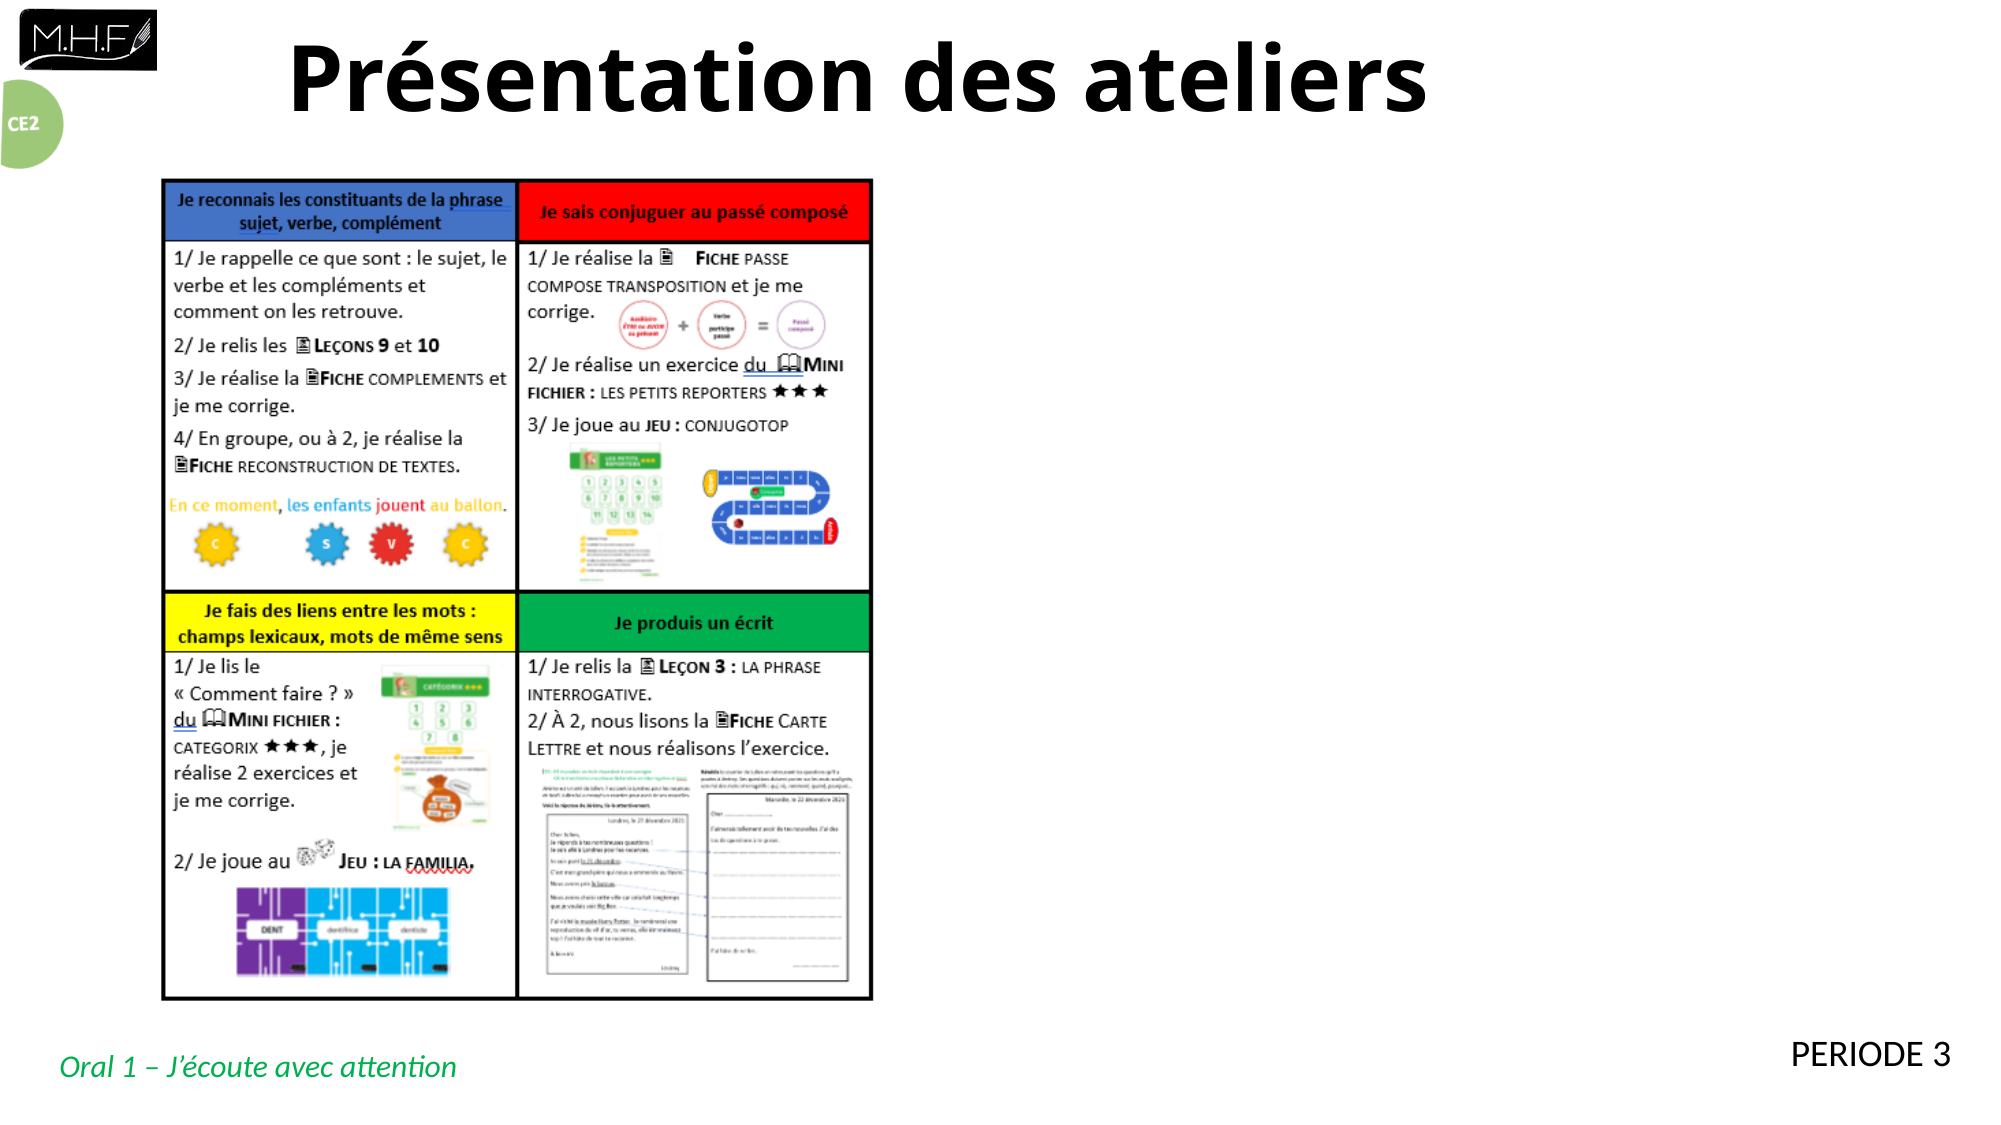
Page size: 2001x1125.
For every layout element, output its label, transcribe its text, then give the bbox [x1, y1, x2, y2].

picture [0, 7, 157, 207]
text_box PERIODE 3 [1362, 1021, 1967, 1082]
text_box Oral 1 – J’écoute avec attention [44, 1038, 1346, 1092]
picture [156, 172, 876, 1005]
title Présentation des ateliers [271, 7, 1818, 156]
